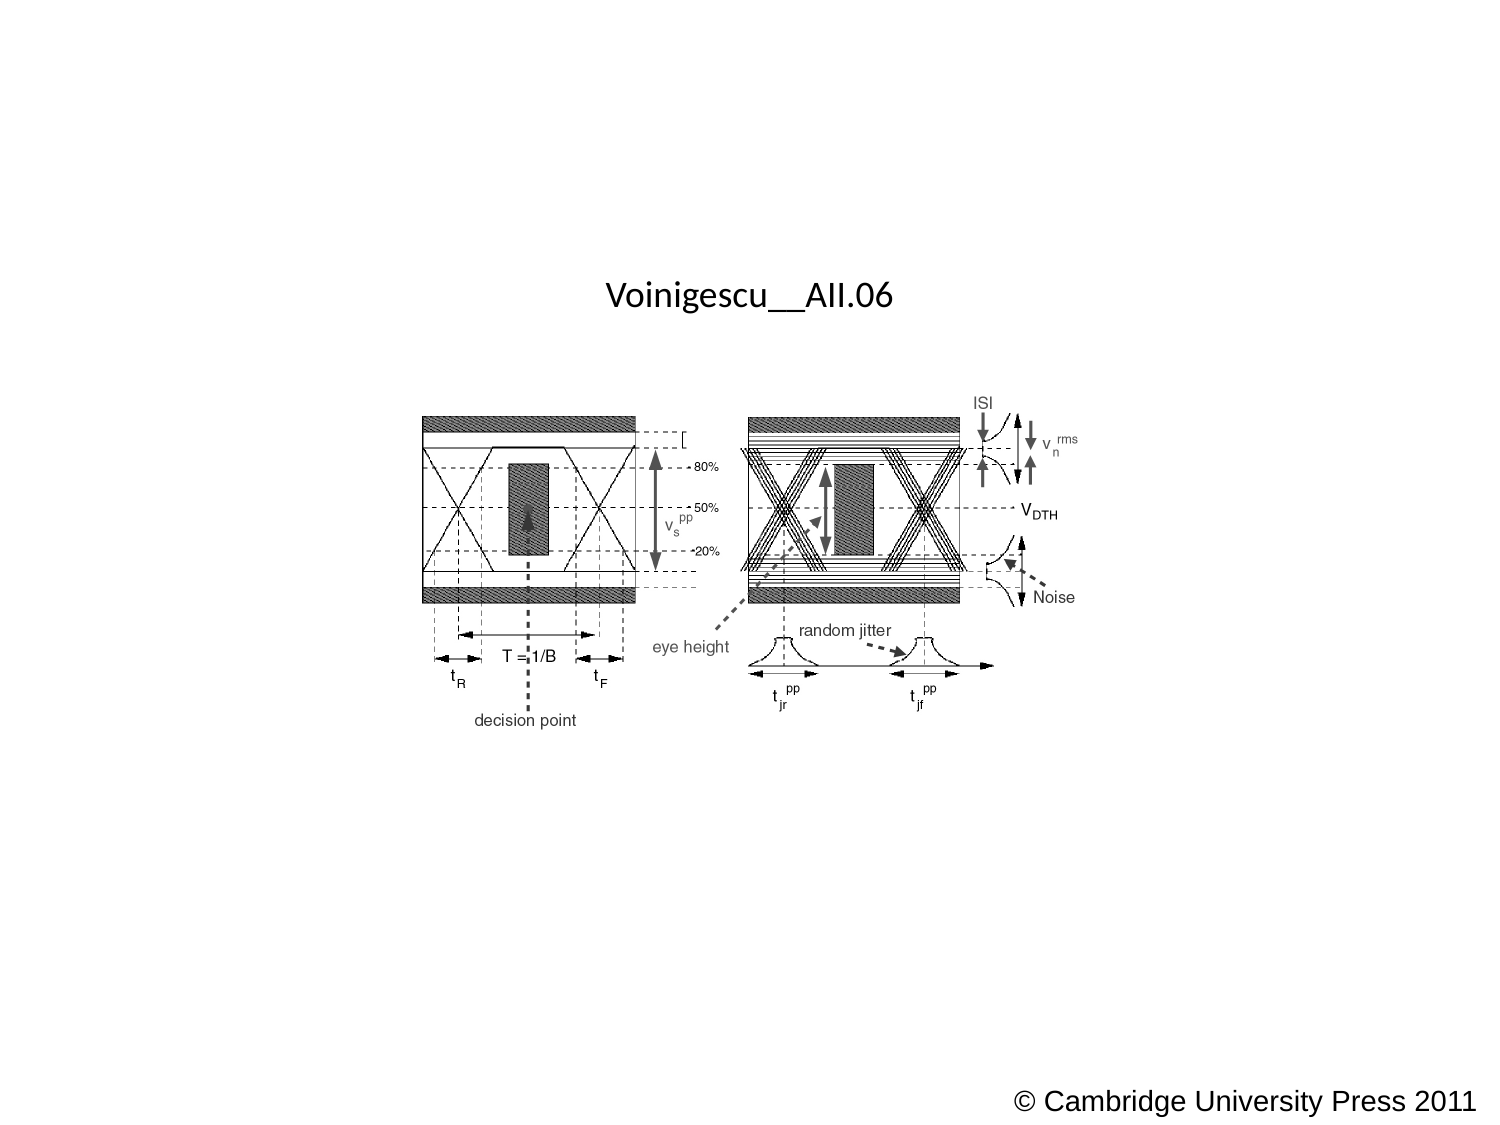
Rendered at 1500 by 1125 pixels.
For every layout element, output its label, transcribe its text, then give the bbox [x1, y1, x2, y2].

text_box © Cambridge University Press 2011 [907, 1074, 1493, 1125]
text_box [421, 262, 1078, 731]
